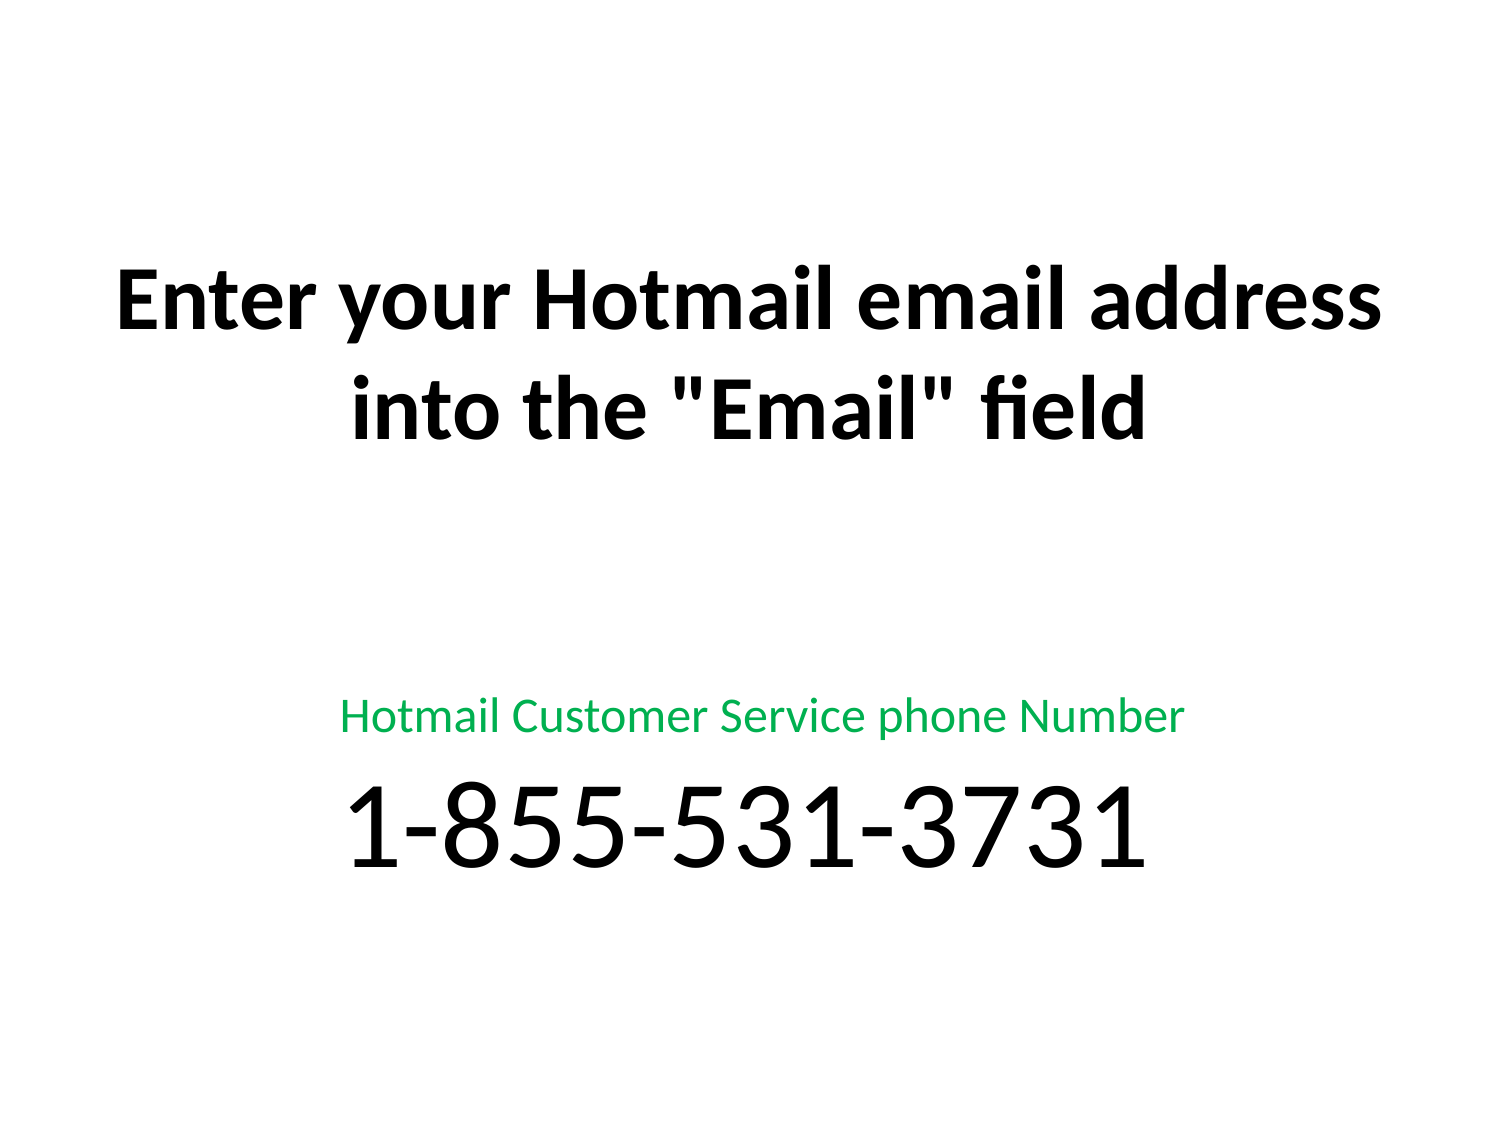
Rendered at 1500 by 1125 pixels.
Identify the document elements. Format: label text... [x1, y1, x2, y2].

title Enter your Hotmail email address into the "Email" field [75, 45, 1425, 650]
text_box Hotmail Customer Service phone Number 1-855-531-3731 [174, 674, 1300, 900]
